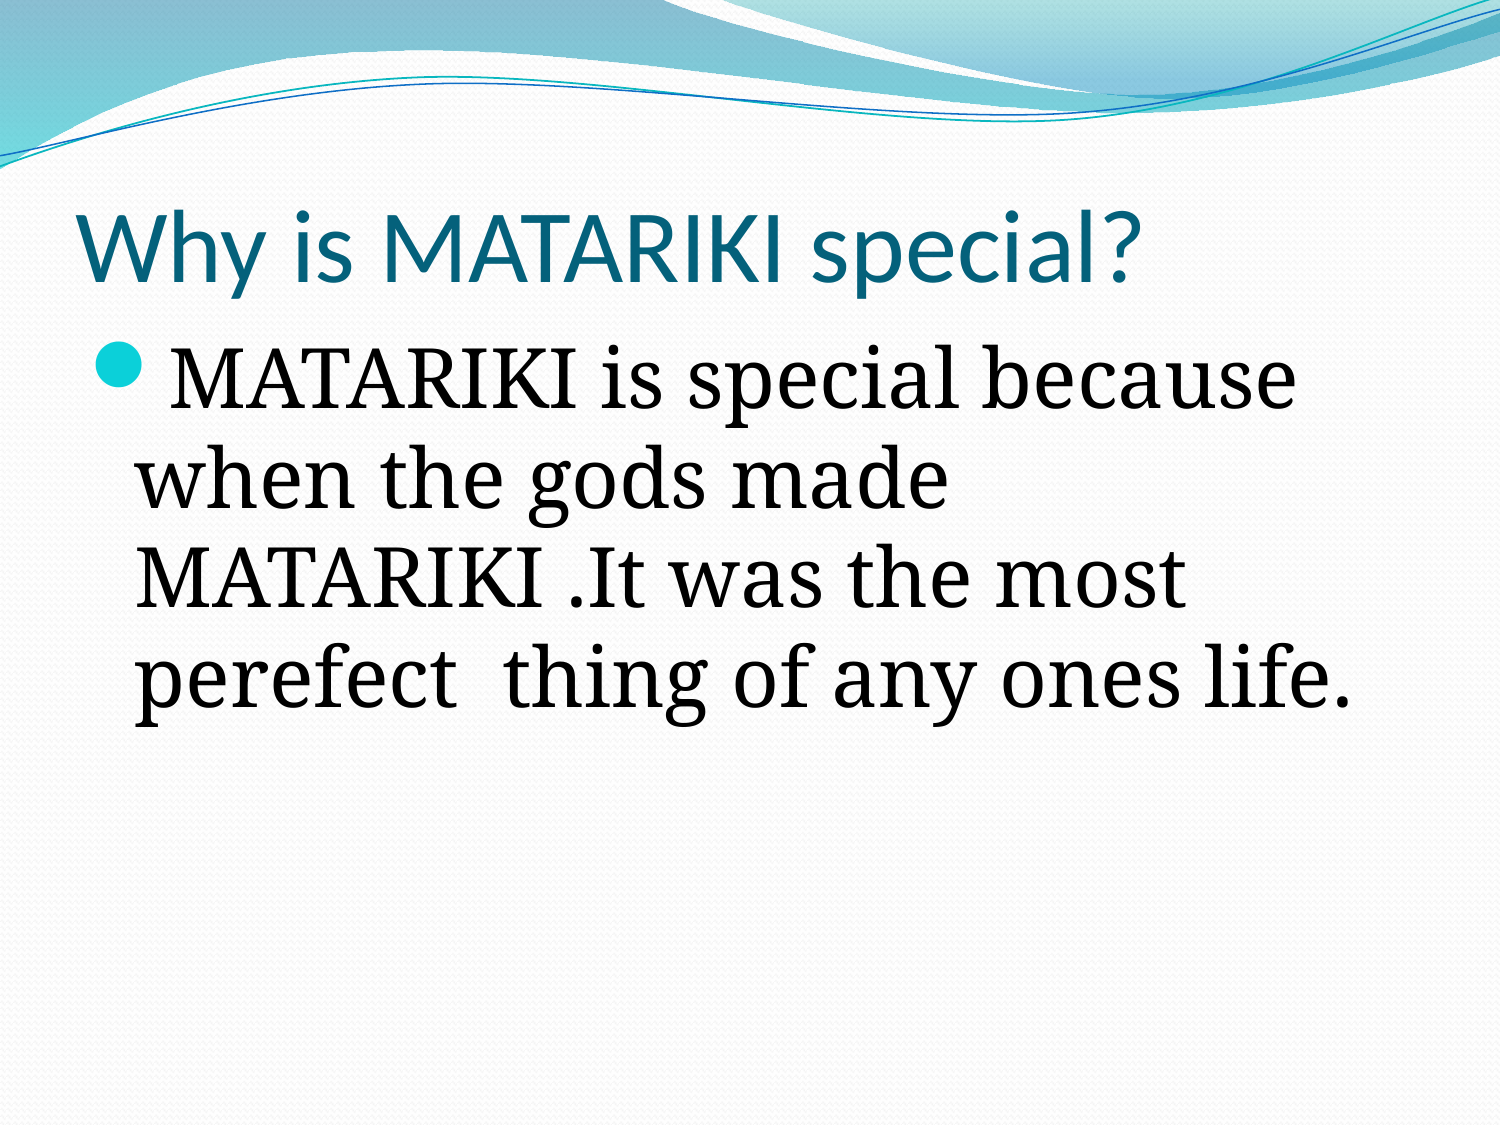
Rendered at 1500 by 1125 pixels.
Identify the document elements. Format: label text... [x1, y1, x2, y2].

title Why is MATARIKI special? [75, 115, 1425, 303]
list MATARIKI is special because when the gods made MATARIKI .It was the most perefect thing of any ones life. [75, 317, 1425, 1038]
